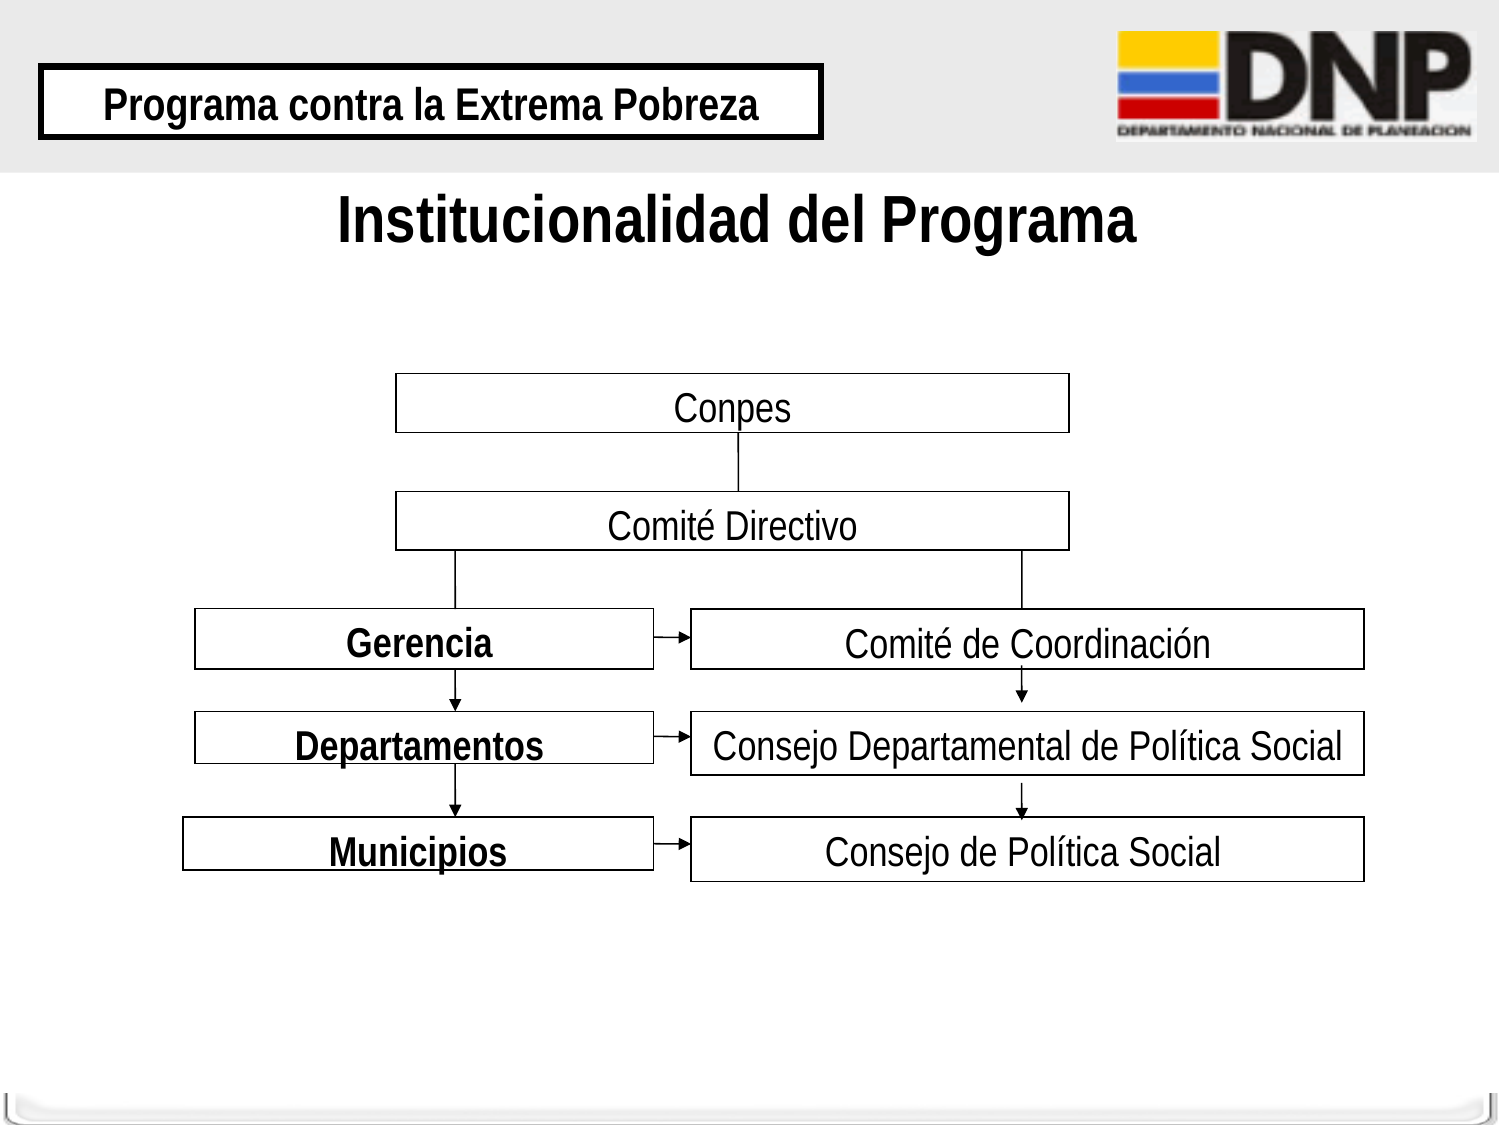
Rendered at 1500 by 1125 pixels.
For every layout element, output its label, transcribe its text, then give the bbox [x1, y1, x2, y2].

picture [1116, 31, 1477, 142]
text_box Conpes [395, 373, 1069, 433]
picture [0, 1093, 1500, 1125]
text_box [653, 631, 692, 644]
text_box Programa contra la Extrema Pobreza [41, 66, 821, 138]
text_box [653, 730, 692, 743]
text_box Departamentos [195, 711, 654, 764]
text_box [449, 668, 462, 712]
text_box Comité de Coordinación [691, 609, 1365, 669]
text_box [449, 763, 462, 818]
text_box Consejo Departamental de Política Social [691, 711, 1365, 776]
text_box [1015, 665, 1028, 703]
text_box [653, 837, 692, 851]
text_box [1015, 782, 1028, 821]
text_box Consejo de Política Social [691, 817, 1365, 882]
text_box Comité Directivo [395, 491, 1069, 551]
text_box Gerencia [195, 608, 654, 669]
text_box Institucionalidad del Programa [123, 158, 1353, 274]
text_box Municipios [183, 817, 654, 870]
